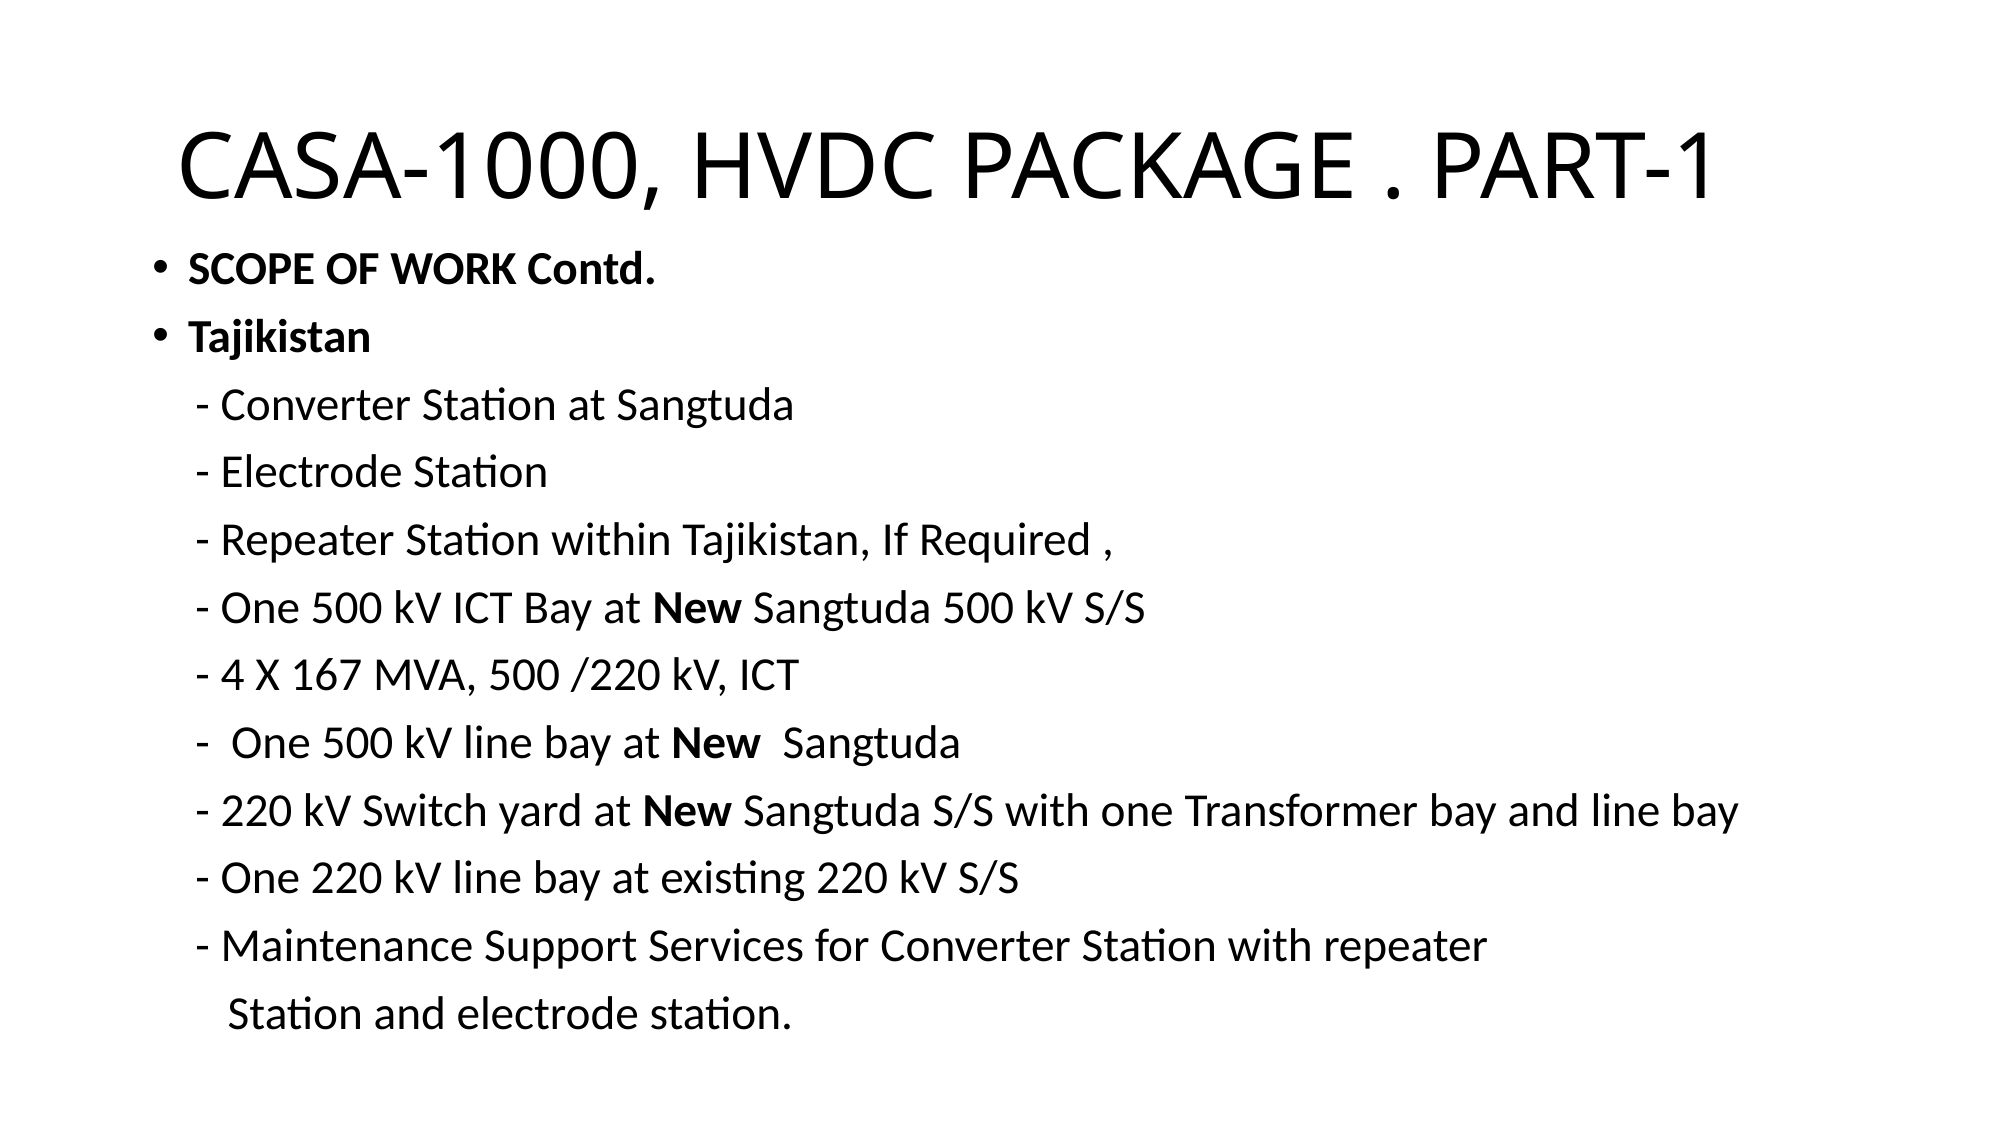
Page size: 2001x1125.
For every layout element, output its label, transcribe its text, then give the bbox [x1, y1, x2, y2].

title CASA-1000, HVDC PACKAGE . PART-1 [137, 59, 1863, 236]
list SCOPE OF WORK Contd. Tajikistan - Converter Station at Sangtuda - Electrode Station - Repeater Station within Tajikistan, If Required , - One 500 kV ICT Bay at New Sangtuda 500 kV S/S - 4 X 167 MVA, 500 /220 kV, ICT - One 500 kV line bay at New Sangtuda - 220 kV Switch yard at New Sangtuda S/S with one Transformer bay and line bay - One 220 kV line bay at existing 220 kV S/S - Maintenance Support Services for Converter Station with repeater Station and electrode station. [137, 236, 1863, 1058]
